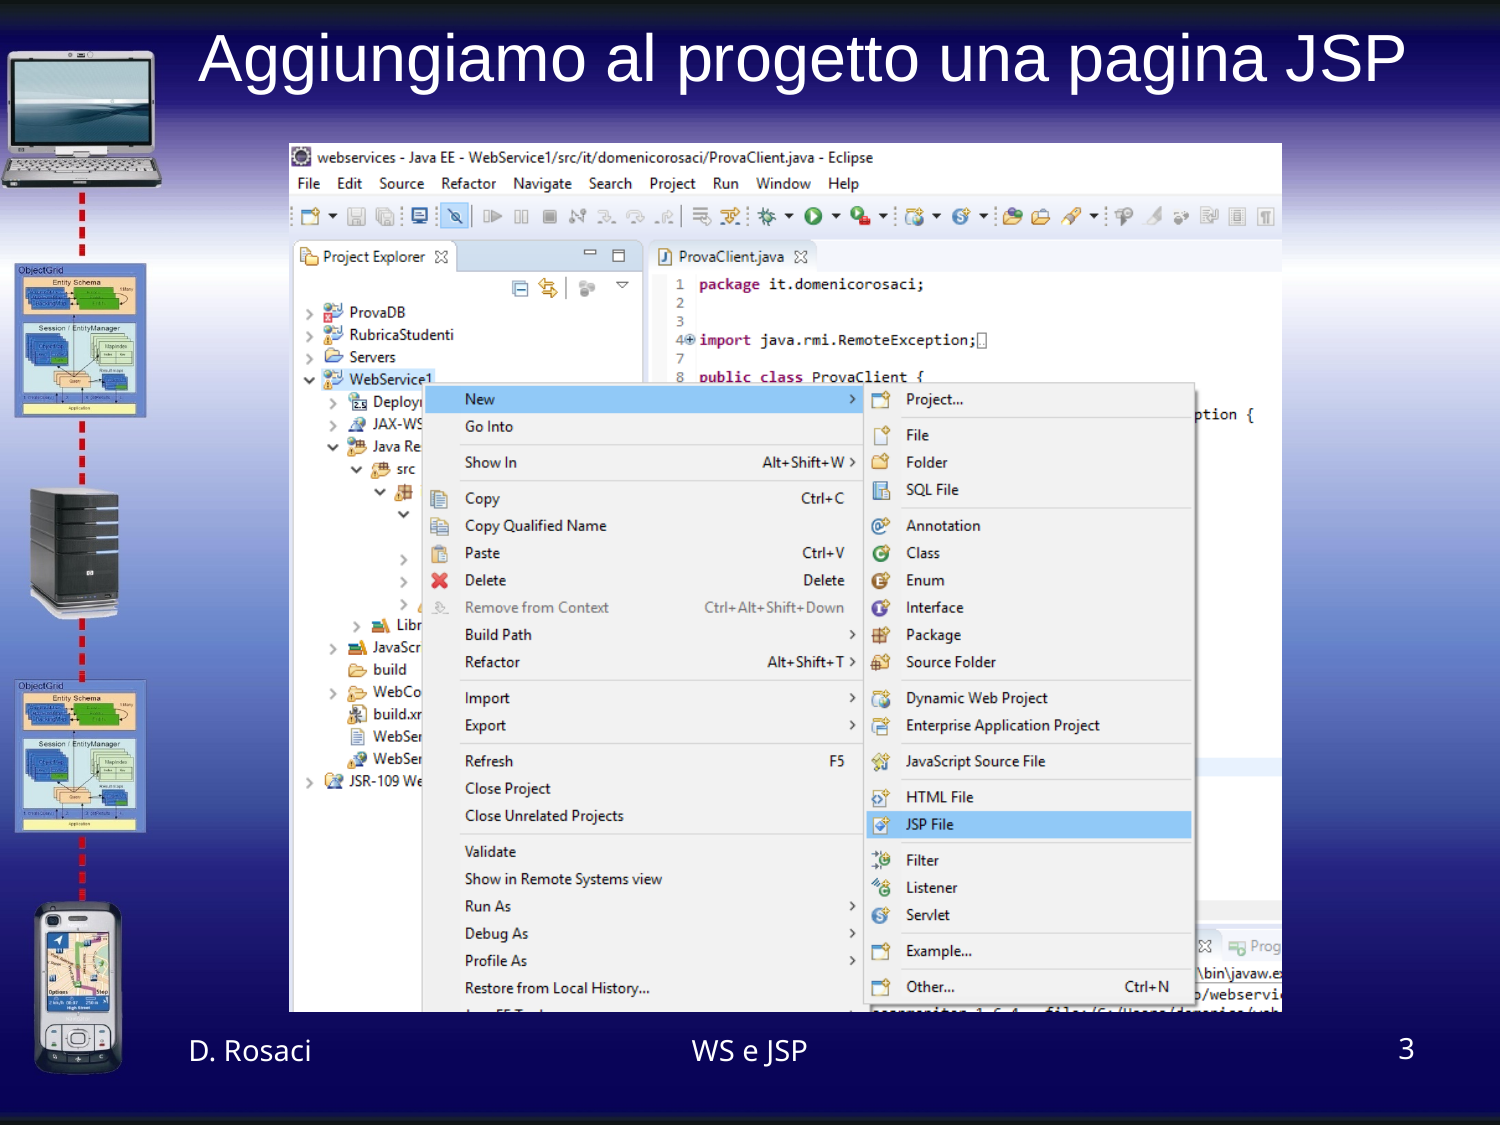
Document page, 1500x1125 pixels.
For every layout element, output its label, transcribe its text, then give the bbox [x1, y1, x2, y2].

title Aggiungiamo al progetto una pagina JSP [182, 0, 1426, 150]
picture [0, 0, 1500, 1125]
slide_number D. Rosaci [74, 1024, 426, 1103]
footer WS e JSP [512, 1024, 988, 1103]
